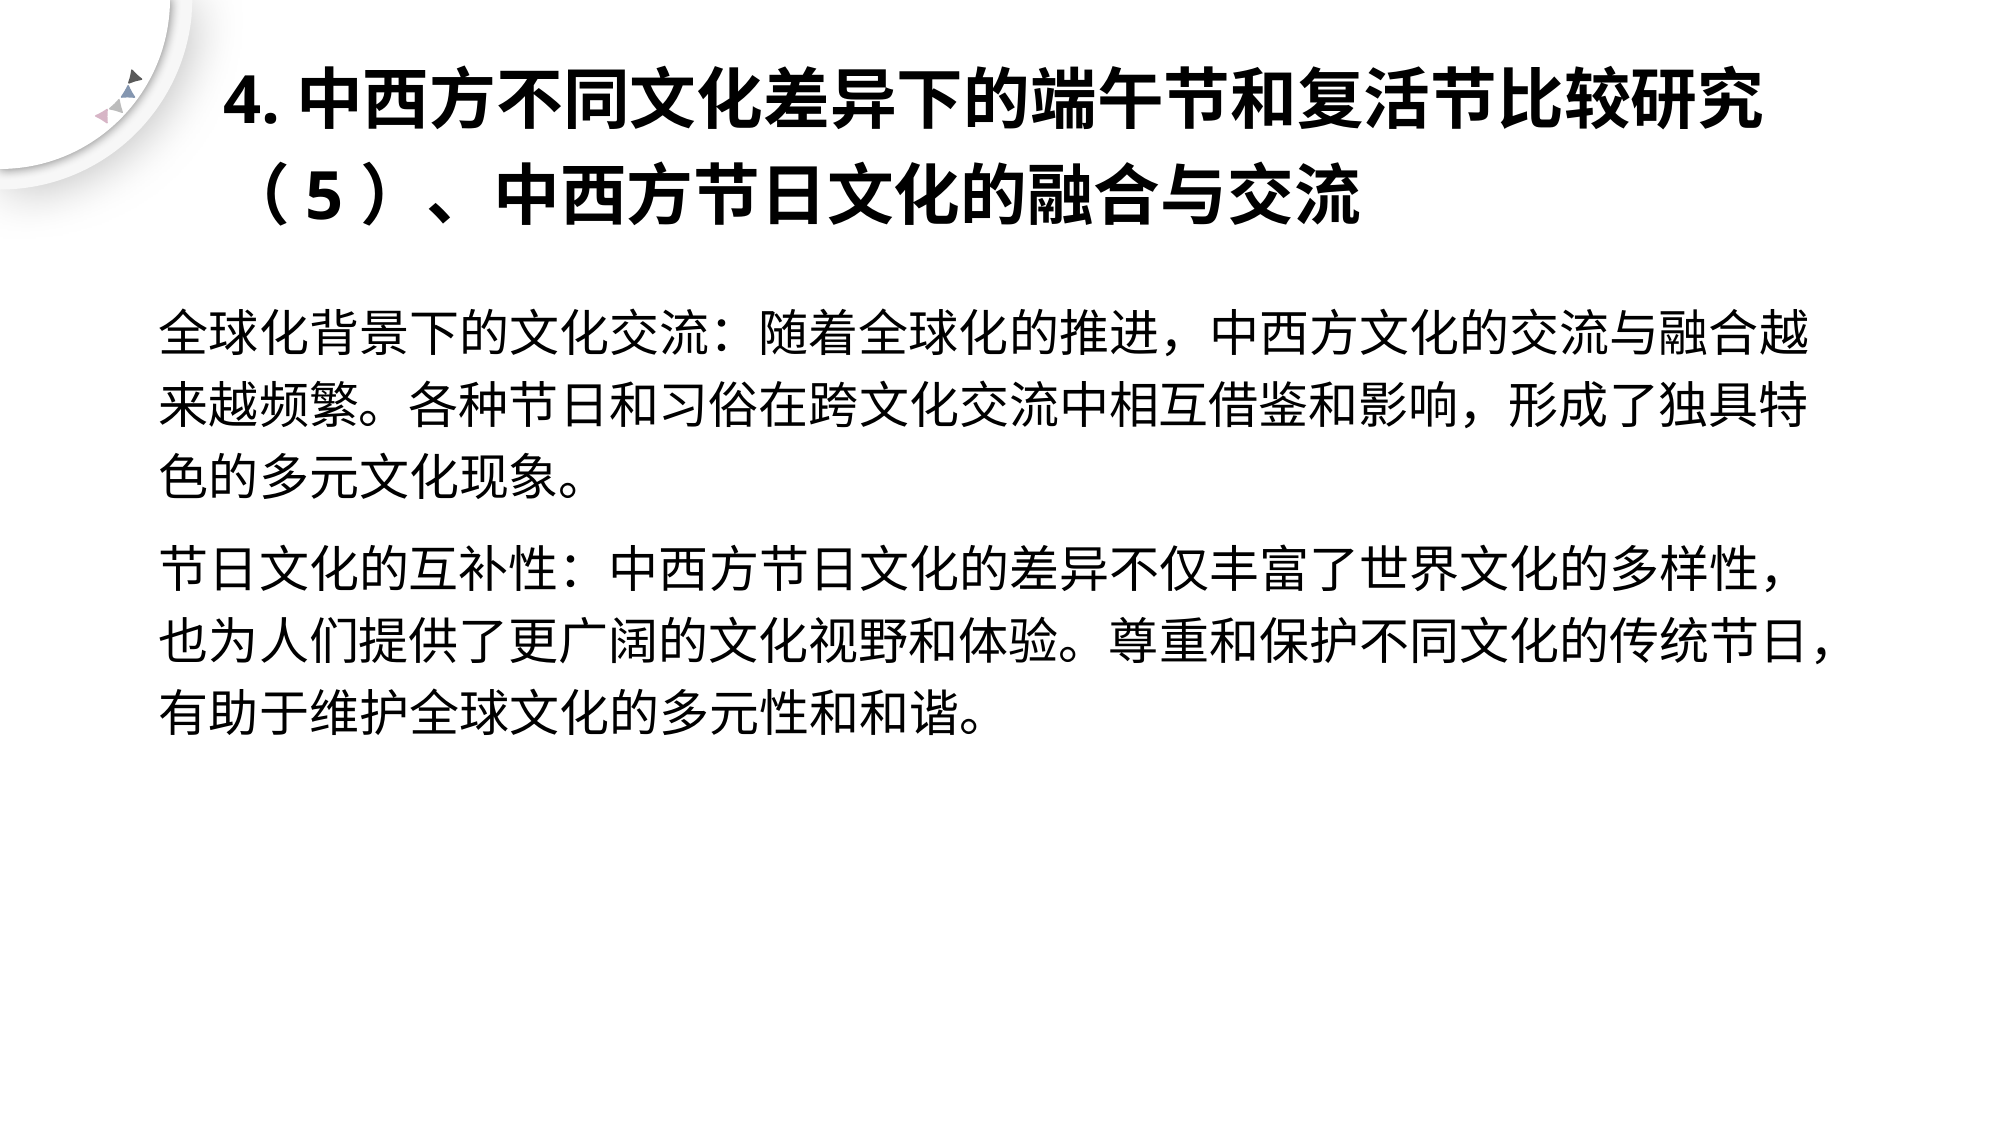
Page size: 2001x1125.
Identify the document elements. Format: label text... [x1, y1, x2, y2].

list 全球化背景下的文化交流：随着全球化的推进，中西方文化的交流与融合越来越频繁。各种节日和习俗在跨文化交流中相互借鉴和影响，形成了独具特色的多元文化现象。 节日文化的互补性：中西方节日文化的差异不仅丰富了世界文化的多样性，也为人们提供了更广阔的文化视野和体验。尊重和保护不同文化的传统节日，有助于维护全球文化的多元性和和谐。 [143, 281, 1869, 996]
title 4.中西方不同文化差异下的端午节和复活节比较研究 （5）、中西方节日文化的融合与交流 [208, 45, 1812, 230]
